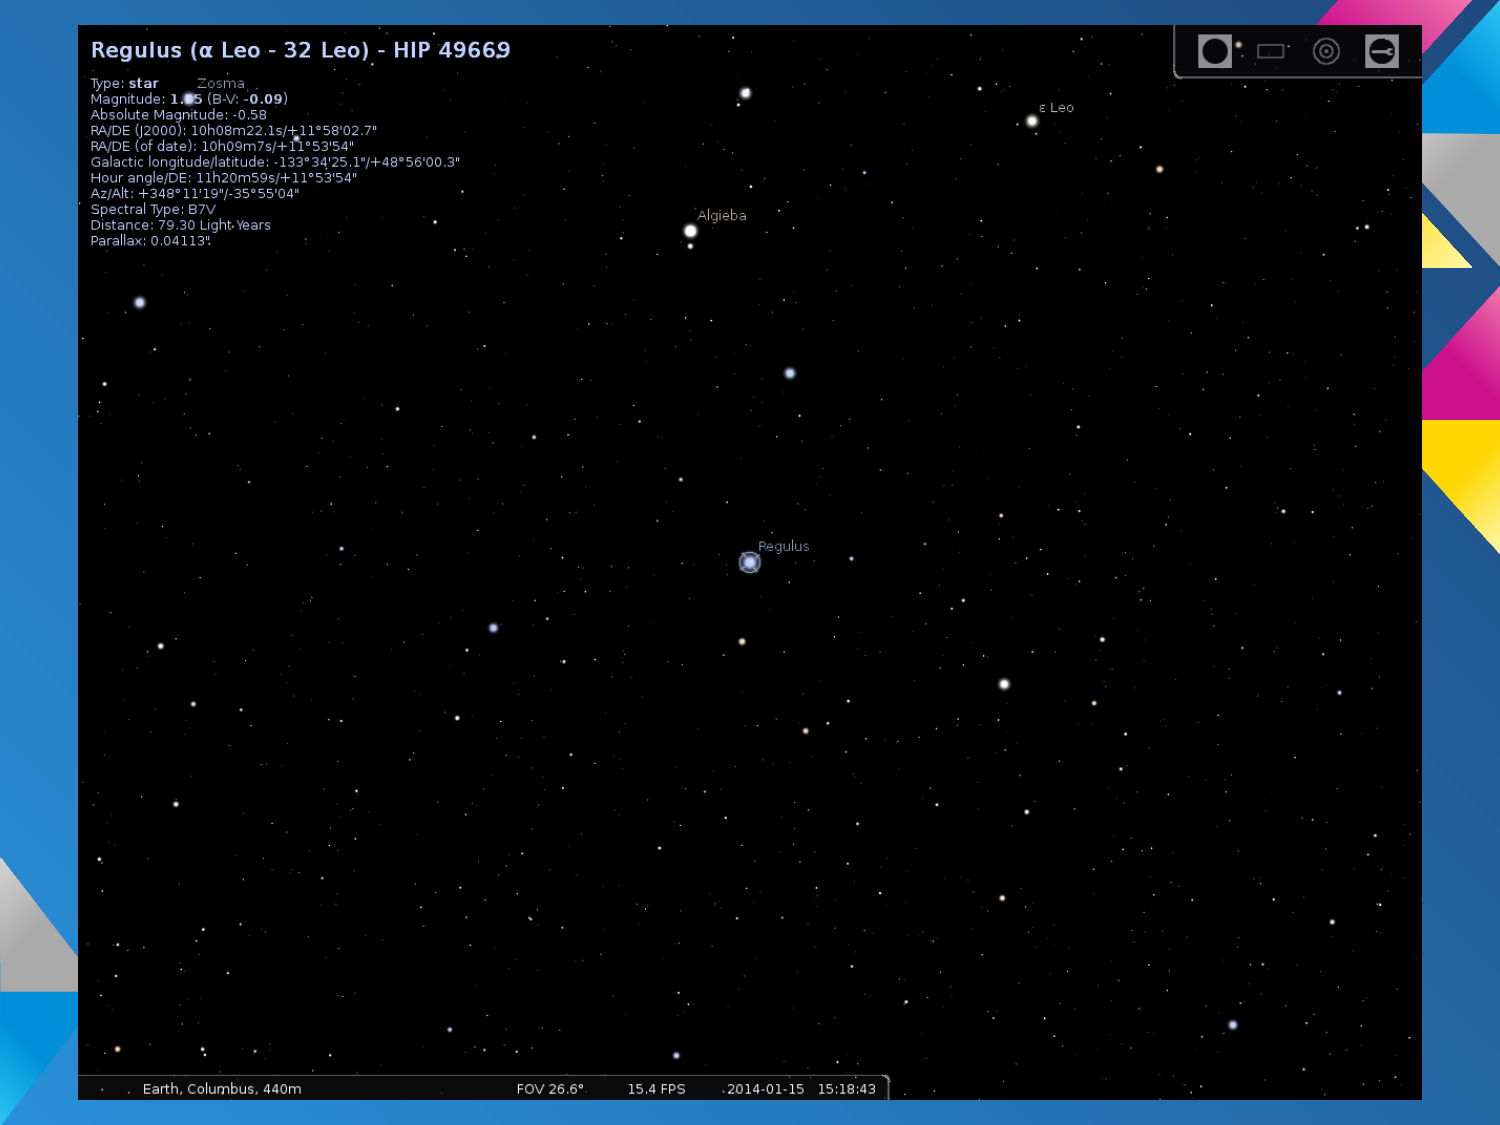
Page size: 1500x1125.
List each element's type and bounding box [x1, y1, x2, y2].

picture [77, 24, 1422, 1100]
